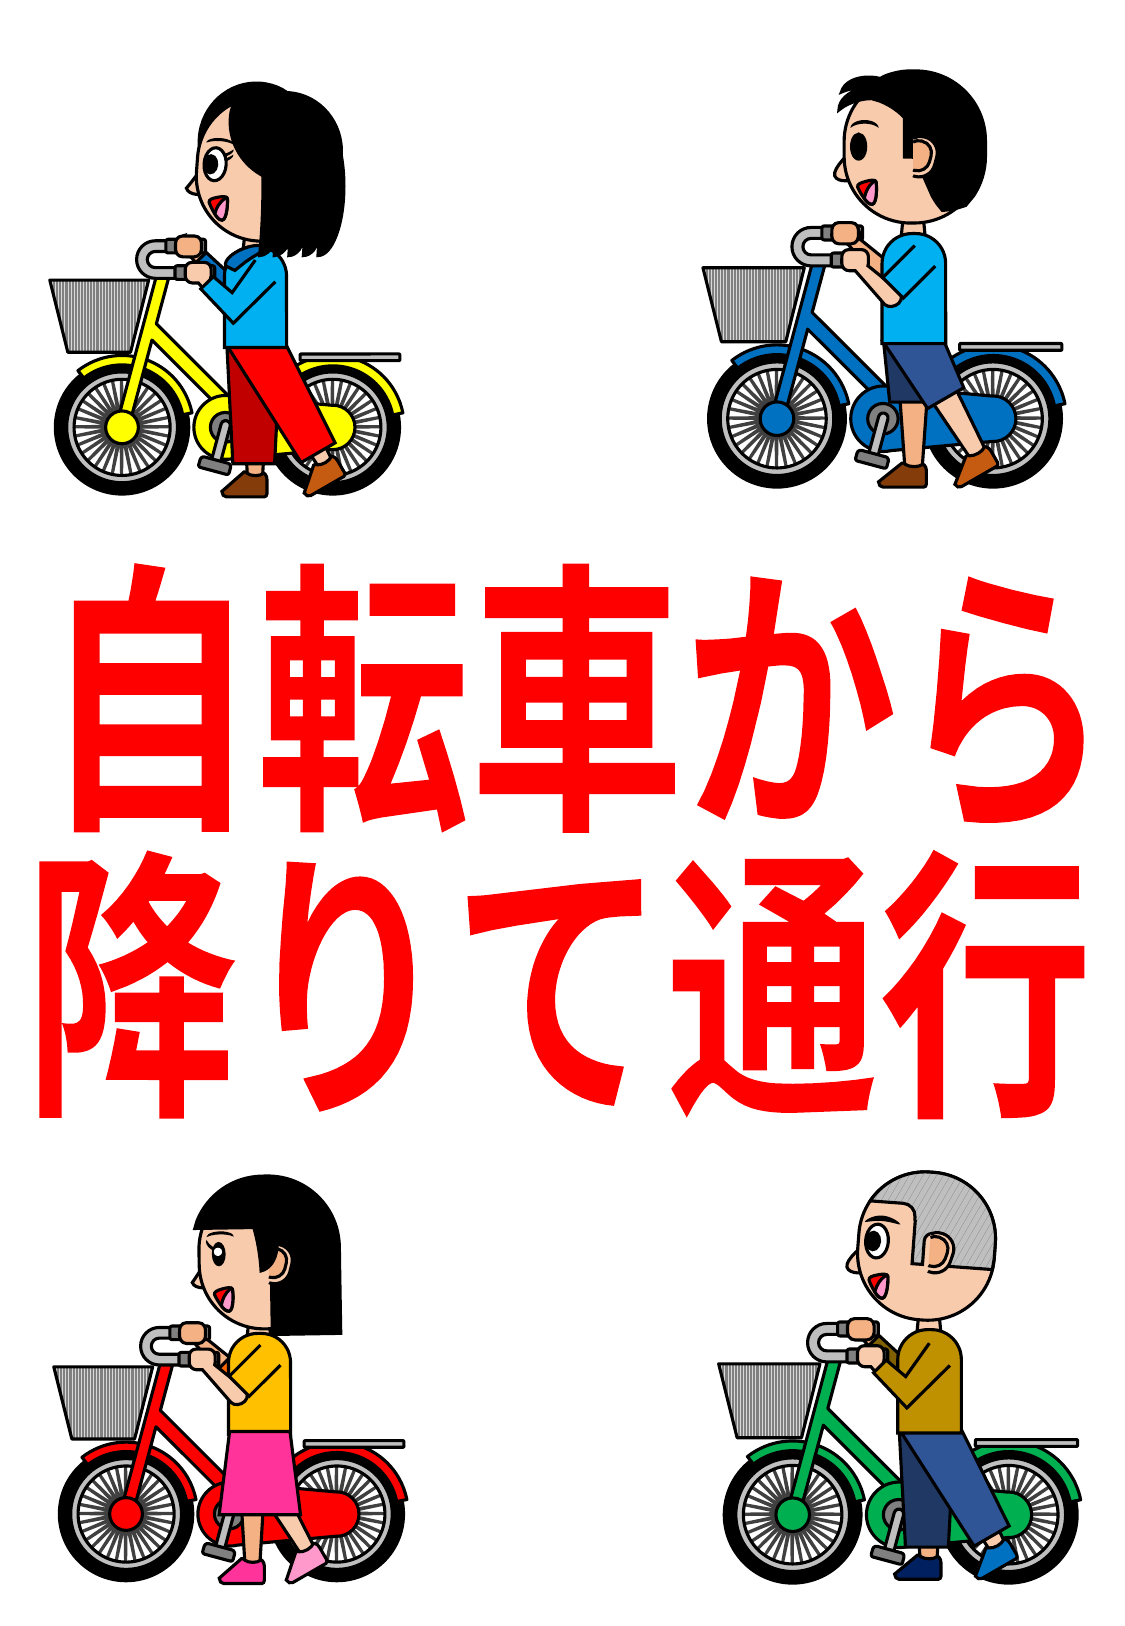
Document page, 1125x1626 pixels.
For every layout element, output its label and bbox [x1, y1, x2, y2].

text_box [49, 83, 405, 499]
text_box [718, 1170, 1083, 1588]
text_box [702, 69, 1067, 492]
text_box [53, 1175, 409, 1586]
